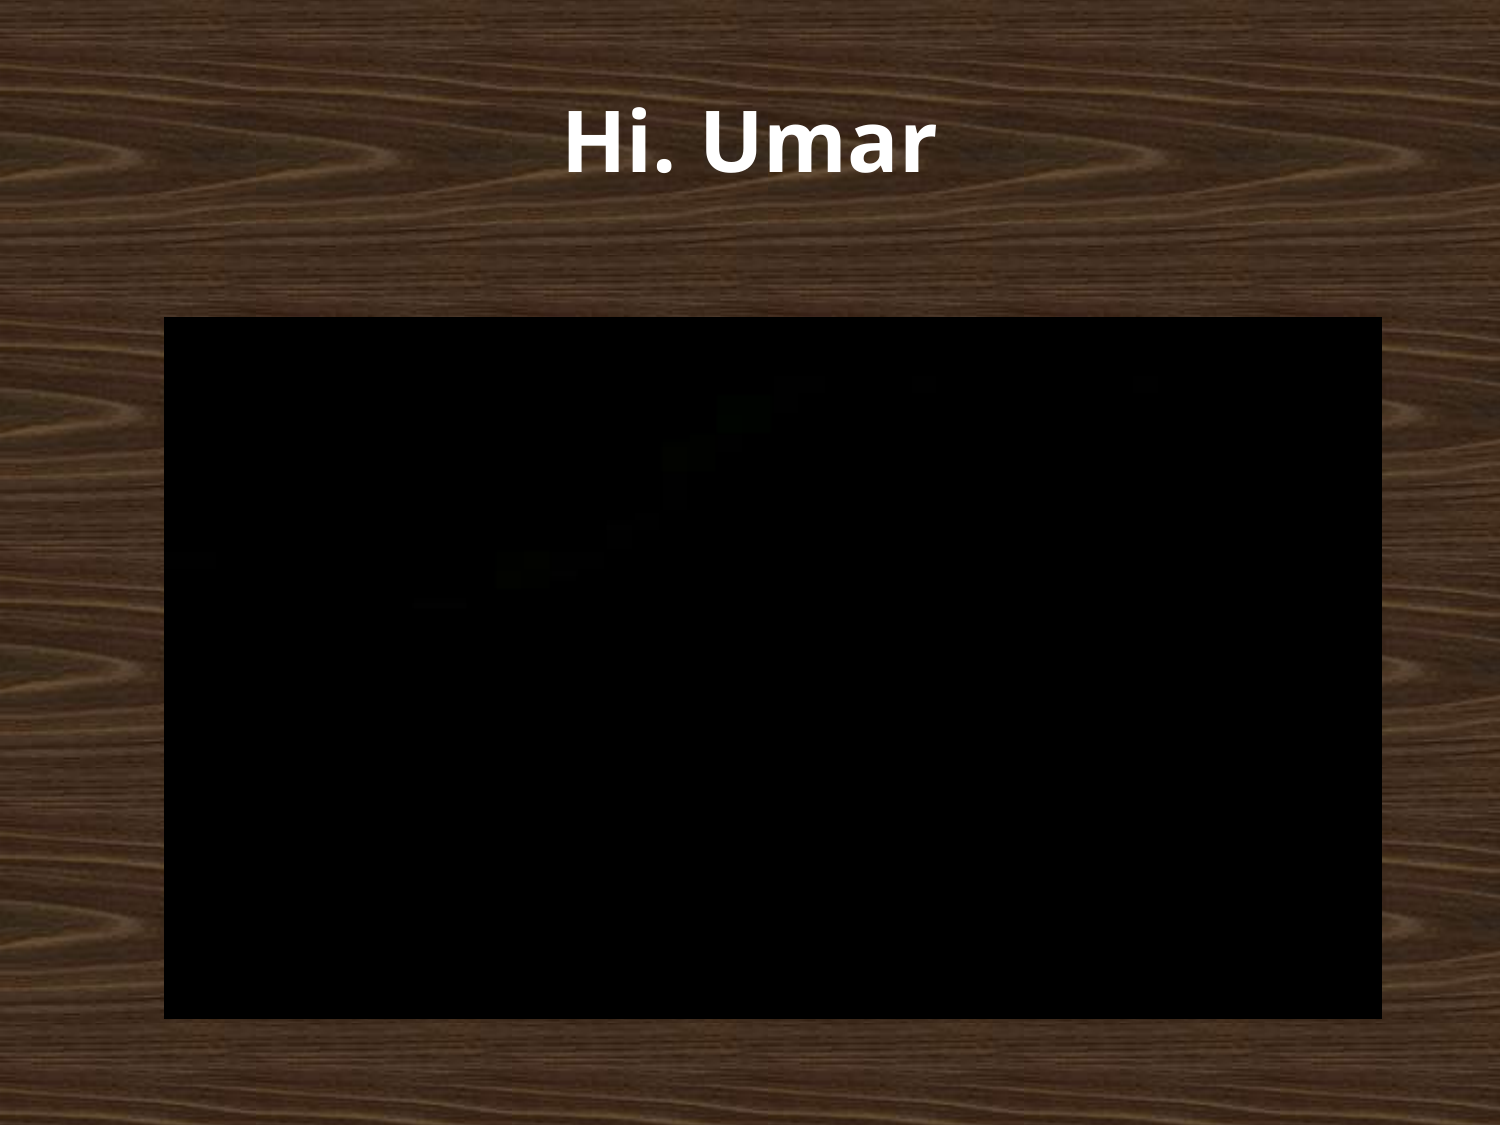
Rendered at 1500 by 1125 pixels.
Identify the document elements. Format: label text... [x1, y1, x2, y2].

picture [0, 0, 1500, 1125]
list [163, 316, 1383, 1020]
title Hi. Umar [75, 45, 1425, 233]
